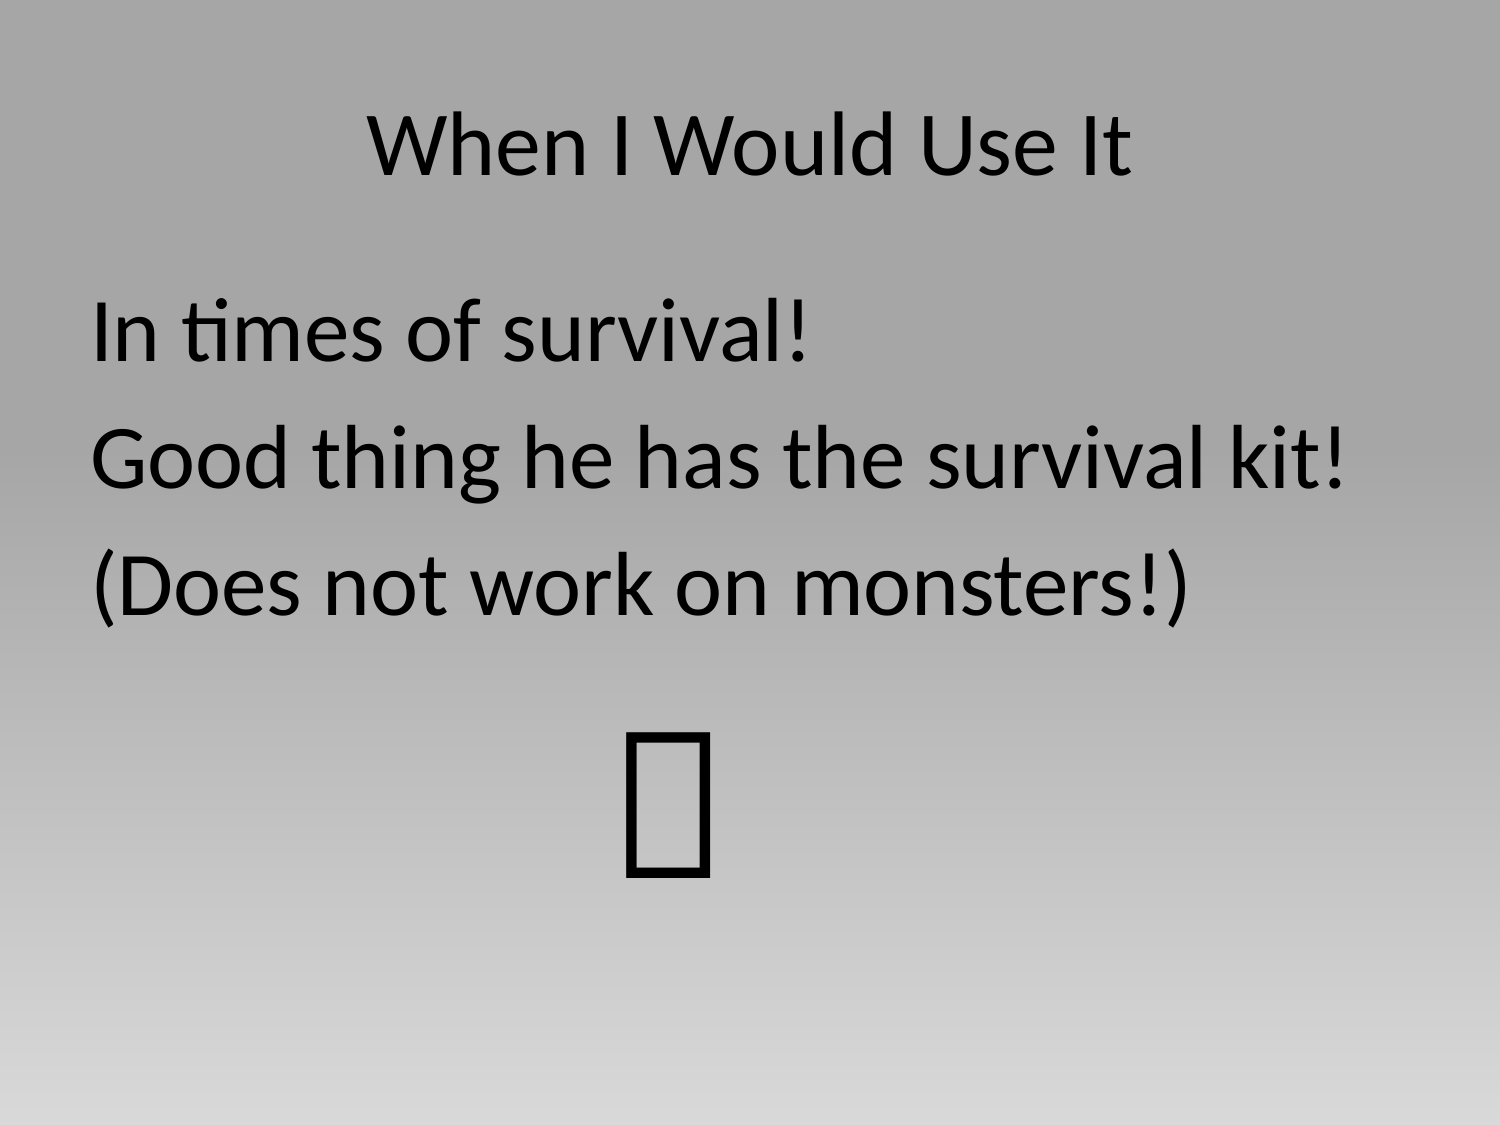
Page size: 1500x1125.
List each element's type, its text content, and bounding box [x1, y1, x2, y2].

list In times of survival! Good thing he has the survival kit! (Does not work on monsters!)  [75, 262, 1425, 1005]
title When I Would Use It [75, 45, 1425, 233]
